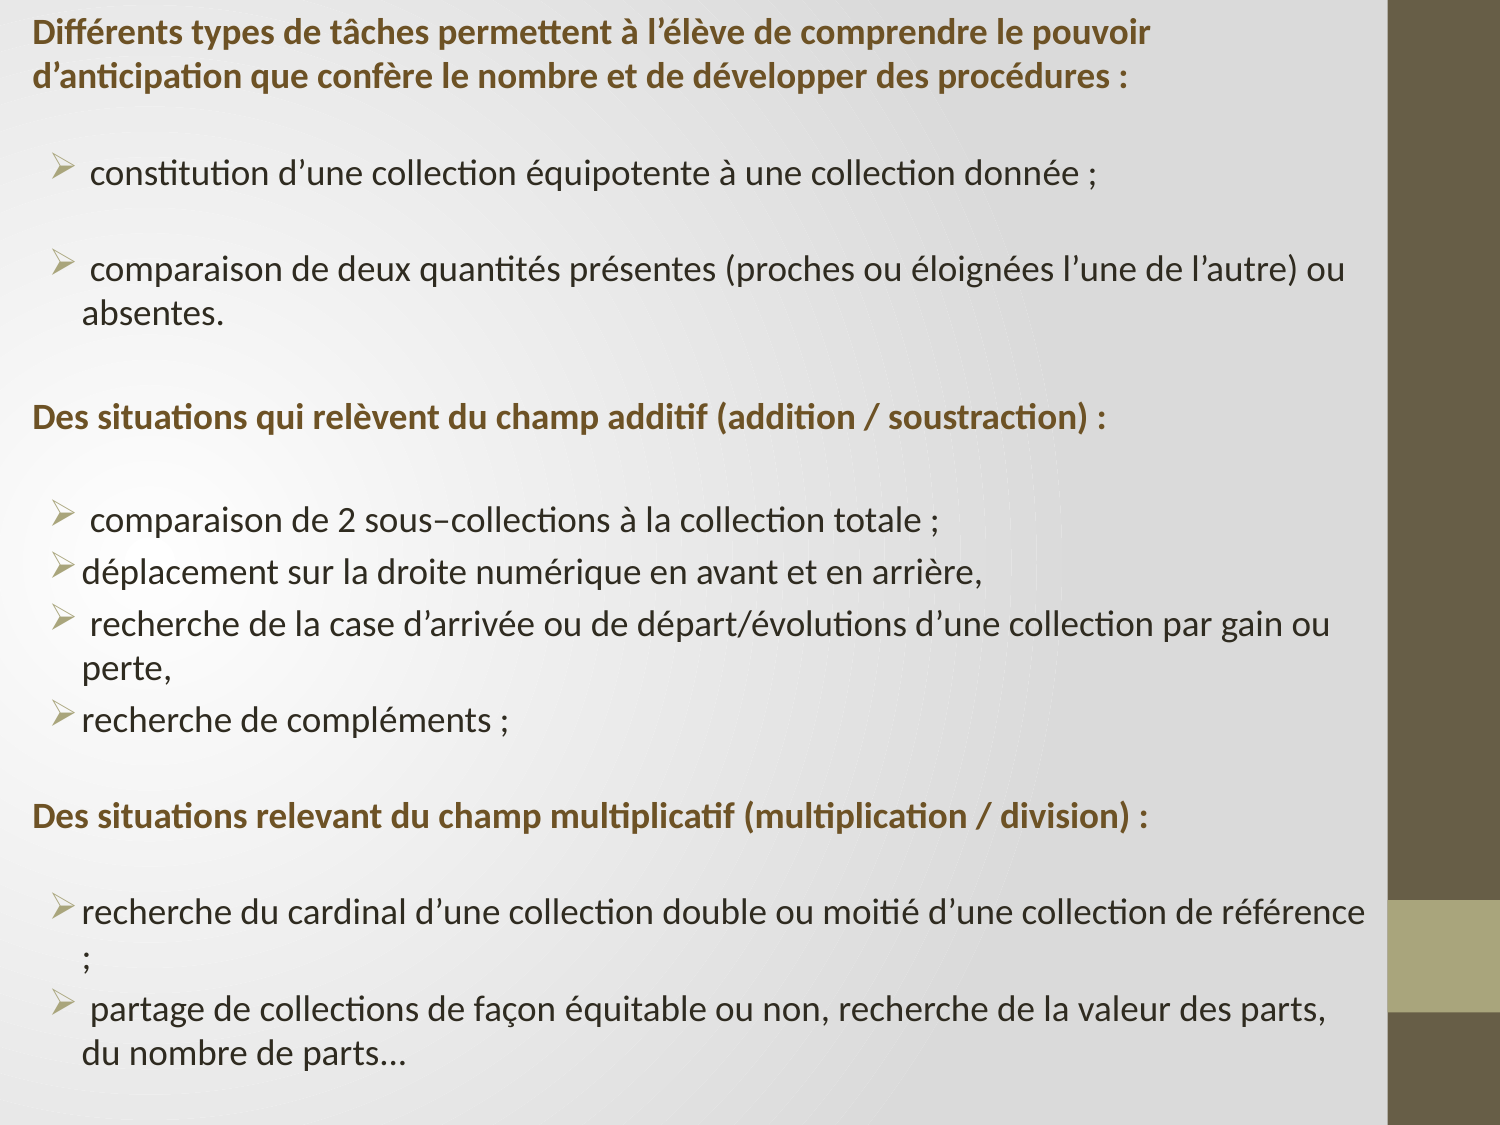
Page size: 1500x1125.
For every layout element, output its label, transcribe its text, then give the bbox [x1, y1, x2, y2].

list Différents types de tâches permettent à l’élève de comprendre le pouvoir d’anticipation que confère le nombre et de développer des procédures : constitution d’une collection équipotente à une collection donnée ; comparaison de deux quantités présentes (proches ou éloignées l’une de l’autre) ou absentes. Des situations qui relèvent du champ additif (addition / soustraction) : comparaison de 2 sous–collections à la collection totale ; déplacement sur la droite numérique en avant et en arrière, recherche de la case d’arrivée ou de départ/évolutions d’une collection par gain ou perte, recherche de compléments ; Des situations relevant du champ multiplicatif (multiplication / division) : recherche du cardinal d’une collection double ou moitié d’une collection de référence ; partage de collections de façon équitable ou non, recherche de la valeur des parts, du nombre de parts... [17, 0, 1384, 1125]
